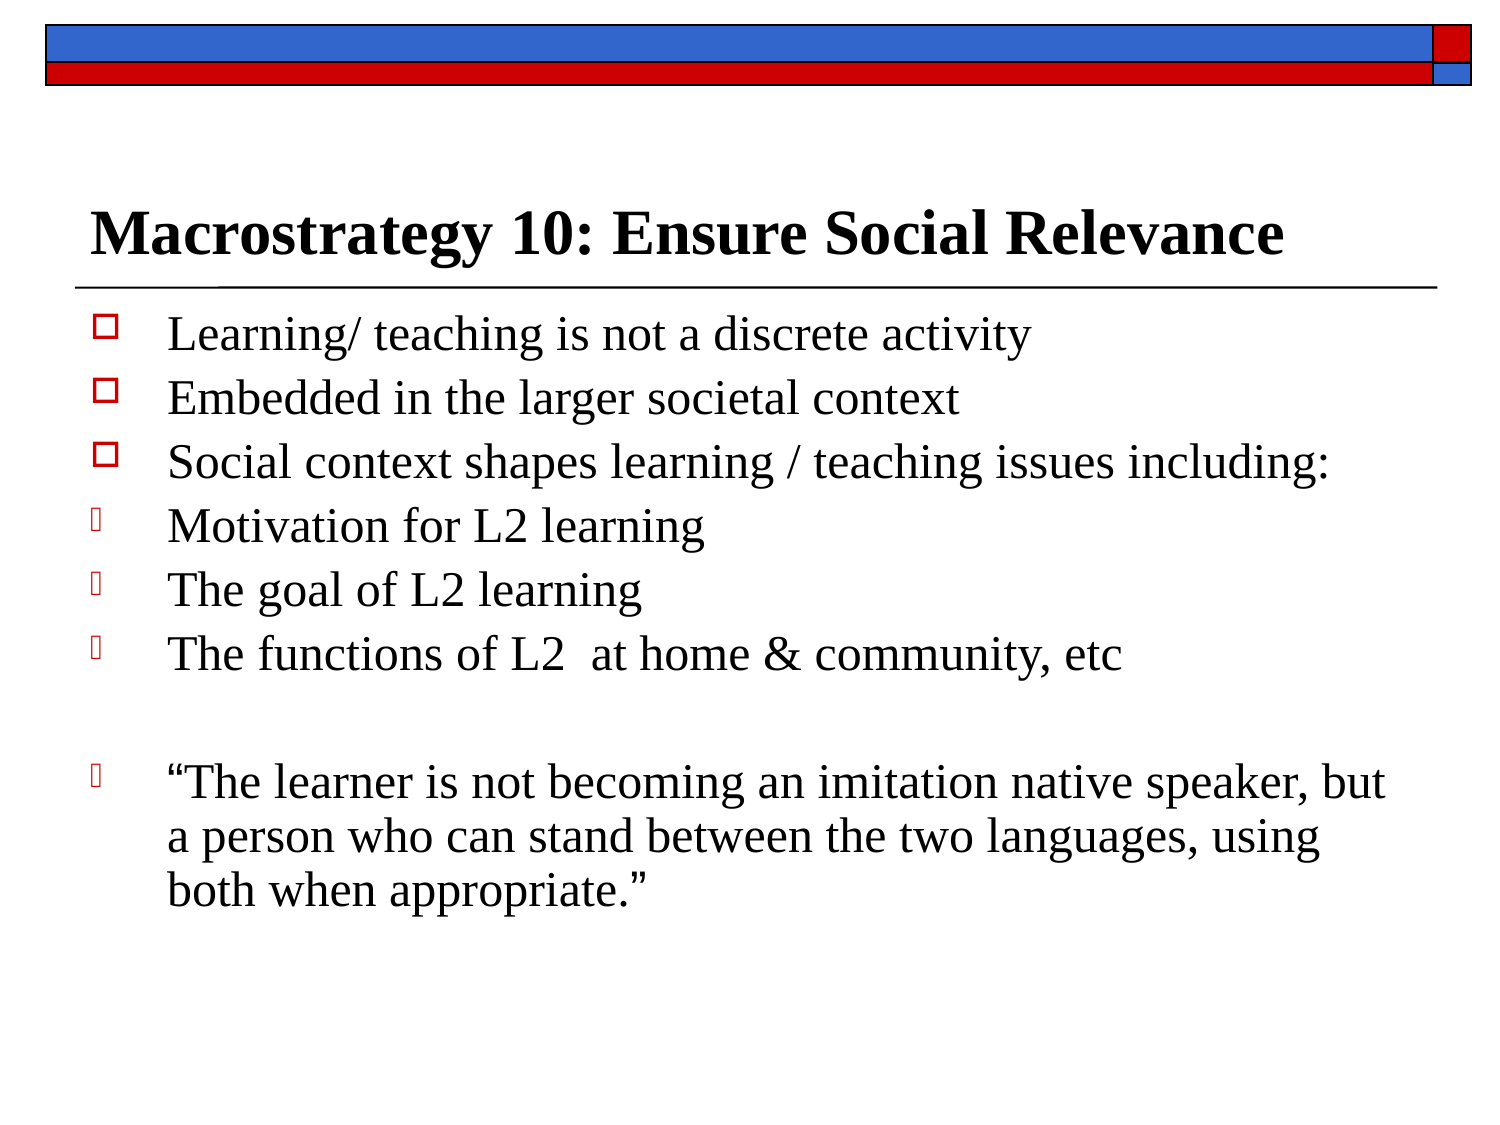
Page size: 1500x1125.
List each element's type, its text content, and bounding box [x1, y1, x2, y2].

list Learning/ teaching is not a discrete activity Embedded in the larger societal context Social context shapes learning / teaching issues including: Motivation for L2 learning The goal of L2 learning The functions of L2 at home & community, etc “The learner is not becoming an imitation native speaker, but a person who can stand between the two languages, using both when appropriate.” [74, 299, 1426, 1006]
title Macrostrategy 10: Ensure Social Relevance [74, 87, 1426, 276]
